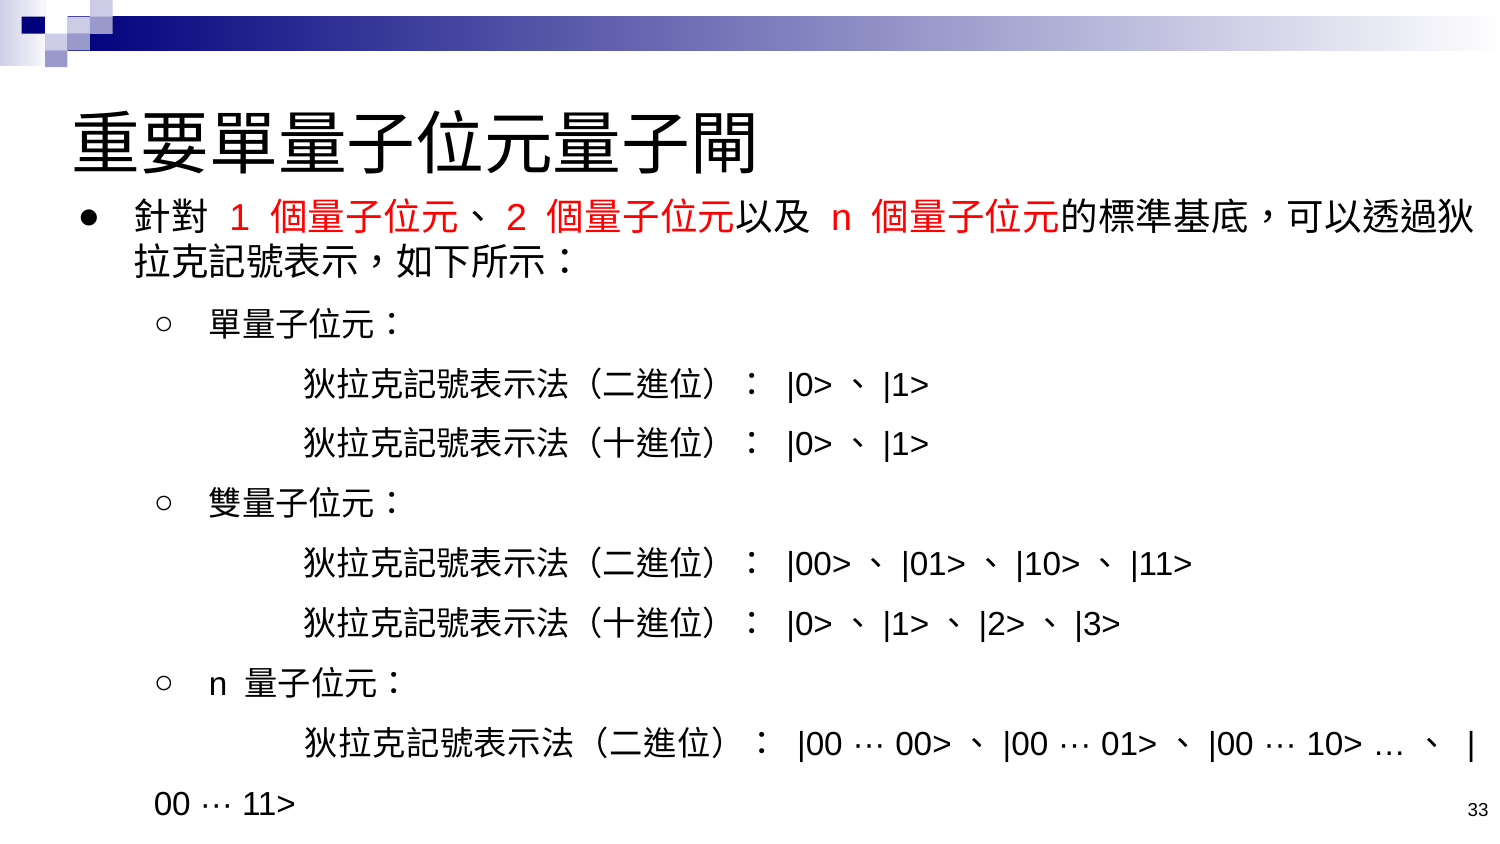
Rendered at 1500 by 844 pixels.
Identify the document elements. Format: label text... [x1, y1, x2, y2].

slide_number 33 [1149, 796, 1500, 827]
title 重要單量子位元量子閘 [60, 56, 1411, 177]
text_box 針對 1 個量子位元、2 個量子位元以及 n 個量子位元的標準基底，可以透過狄拉克記號表示，如下所示： 單量子位元： 狄拉克記號表示法（二進位）： |0>、|1> 狄拉克記號表示法（十進位）： |0>、|1> 雙量子位元： 狄拉克記號表示法（二進位）： |00>、|01>、|10>、|11> 狄拉克記號表示法（十進位）： |0>、|1>、|2>、|3> n 量子位元： 狄拉克記號表示法（二進位）： |00 ··· 00>、|00 ··· 01>、|00 ··· 10> …、 |00 ··· 11> 狄拉克記號表示法（十進位）： |0>、|1>、|2>、|3>、…、|2n-1> [44, 177, 1491, 844]
